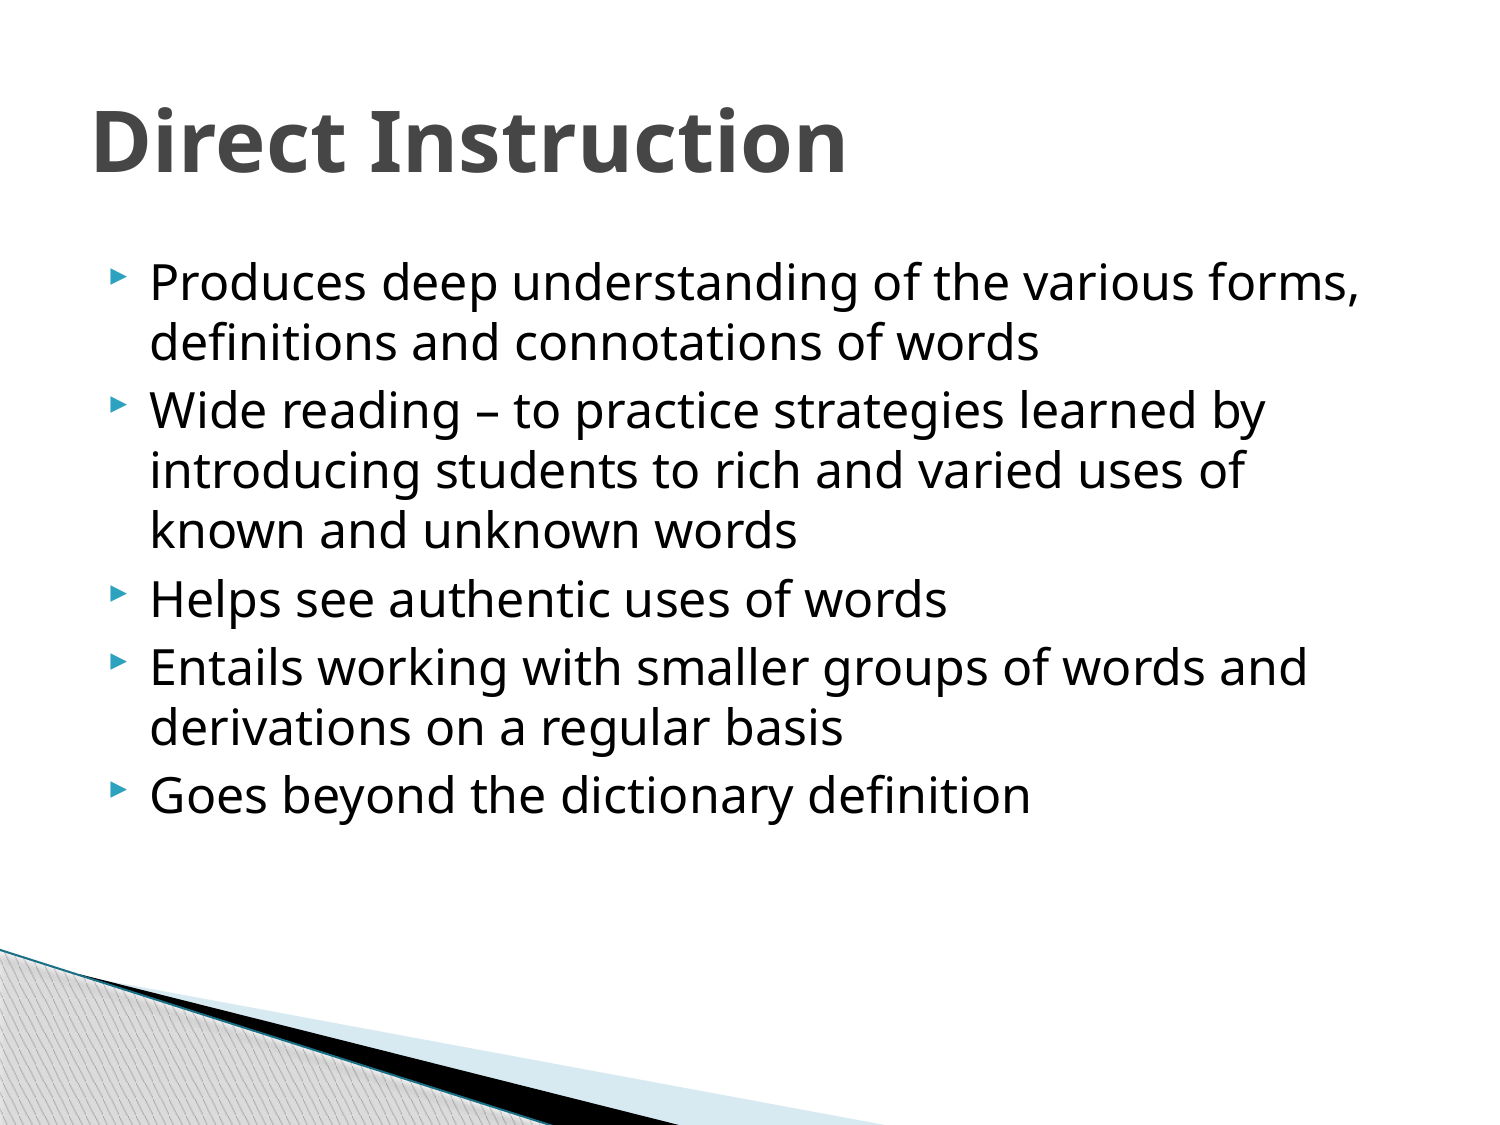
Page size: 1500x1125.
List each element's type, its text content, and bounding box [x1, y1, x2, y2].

title Direct Instruction [75, 45, 1425, 233]
list Produces deep understanding of the various forms, definitions and connotations of words Wide reading – to practice strategies learned by introducing students to rich and varied uses of known and unknown words Helps see authentic uses of words Entails working with smaller groups of words and derivations on a regular basis Goes beyond the dictionary definition [75, 243, 1425, 986]
